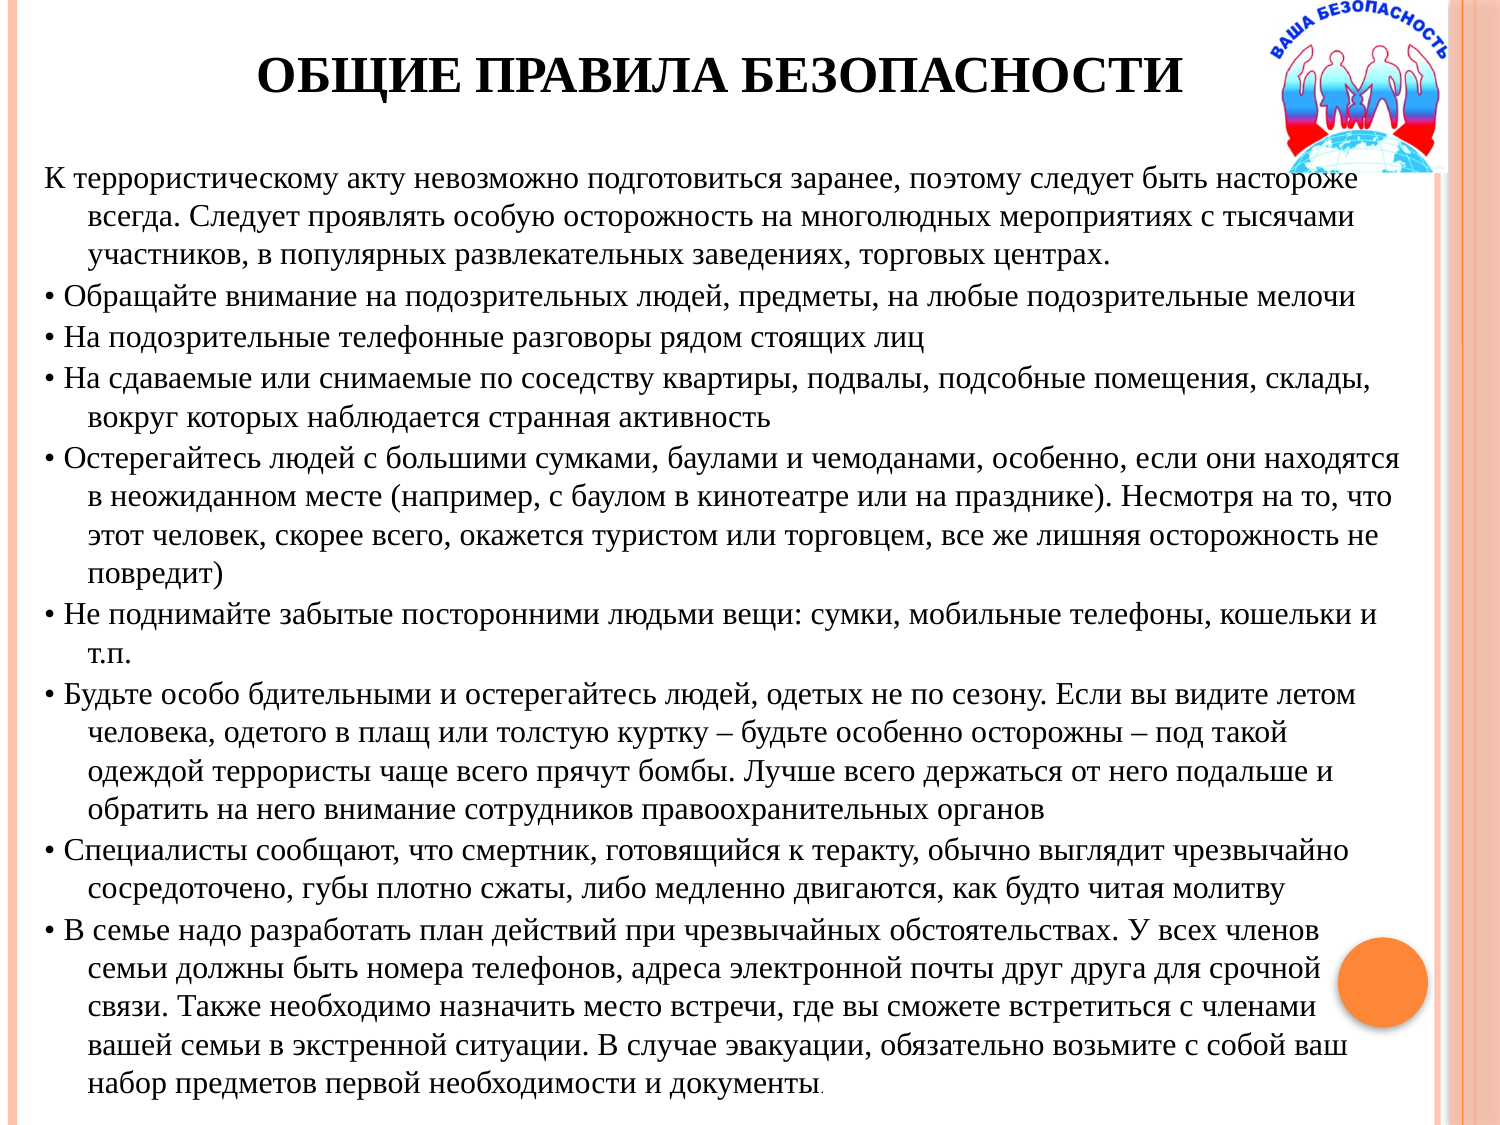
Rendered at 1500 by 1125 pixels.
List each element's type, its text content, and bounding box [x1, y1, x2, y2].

picture [1269, 0, 1449, 174]
list К террористическому акту невозможно подготовиться заранее, поэтому следует быть настороже всегда. Следует проявлять особую осторожность на многолюдных мероприятиях с тысячами участников, в популярных развлекательных заведениях, торговых центрах. • Обращайте внимание на подозрительных людей, предметы, на любые подозрительные мелочи • На подозрительные телефонные разговоры рядом стоящих лиц • На сдаваемые или снимаемые по соседству квартиры, подвалы, подсобные помещения, склады, вокруг которых наблюдается странная активность • Остерегайтесь людей с большими сумками, баулами и чемоданами, особенно, если они находятся в неожиданном месте (например, с баулом в кинотеатре или на празднике). Несмотря на то, что этот человек, скорее всего, окажется туристом или торговцем, все же лишняя осторожность не повредит) • Не поднимайте забытые посторонними людьми вещи: сумки, мобильные телефоны, кошельки и т.п. • Будьте особо бдительными и остерегайтесь людей, одетых не по сезону. Если вы видите летом человека, одетого в плащ или толстую куртку – будьте особенно осторожны – под такой одеждой террористы чаще всего прячут бомбы. Лучше всего держаться от него подальше и обратить на него внимание сотрудников правоохранительных органов • Специалисты сообщают, что смертник, готовящийся к теракту, обычно выглядит чрезвычайно сосредоточено, губы плотно сжаты, либо медленно двигаются, как будто читая молитву • В семье надо разработать план действий при чрезвычайных обстоятельствах. У всех членов семьи должны быть номера телефонов, адреса электронной почты друг друга для срочной связи. Также необходимо назначить место встречи, где вы сможете встретиться с членами вашей семьи в экстренной ситуации. В случае эвакуации, обязательно возьмите с собой ваш набор предметов первой необходимости и документы. [29, 149, 1424, 1125]
title Общие правила безопасности [242, 30, 1263, 149]
